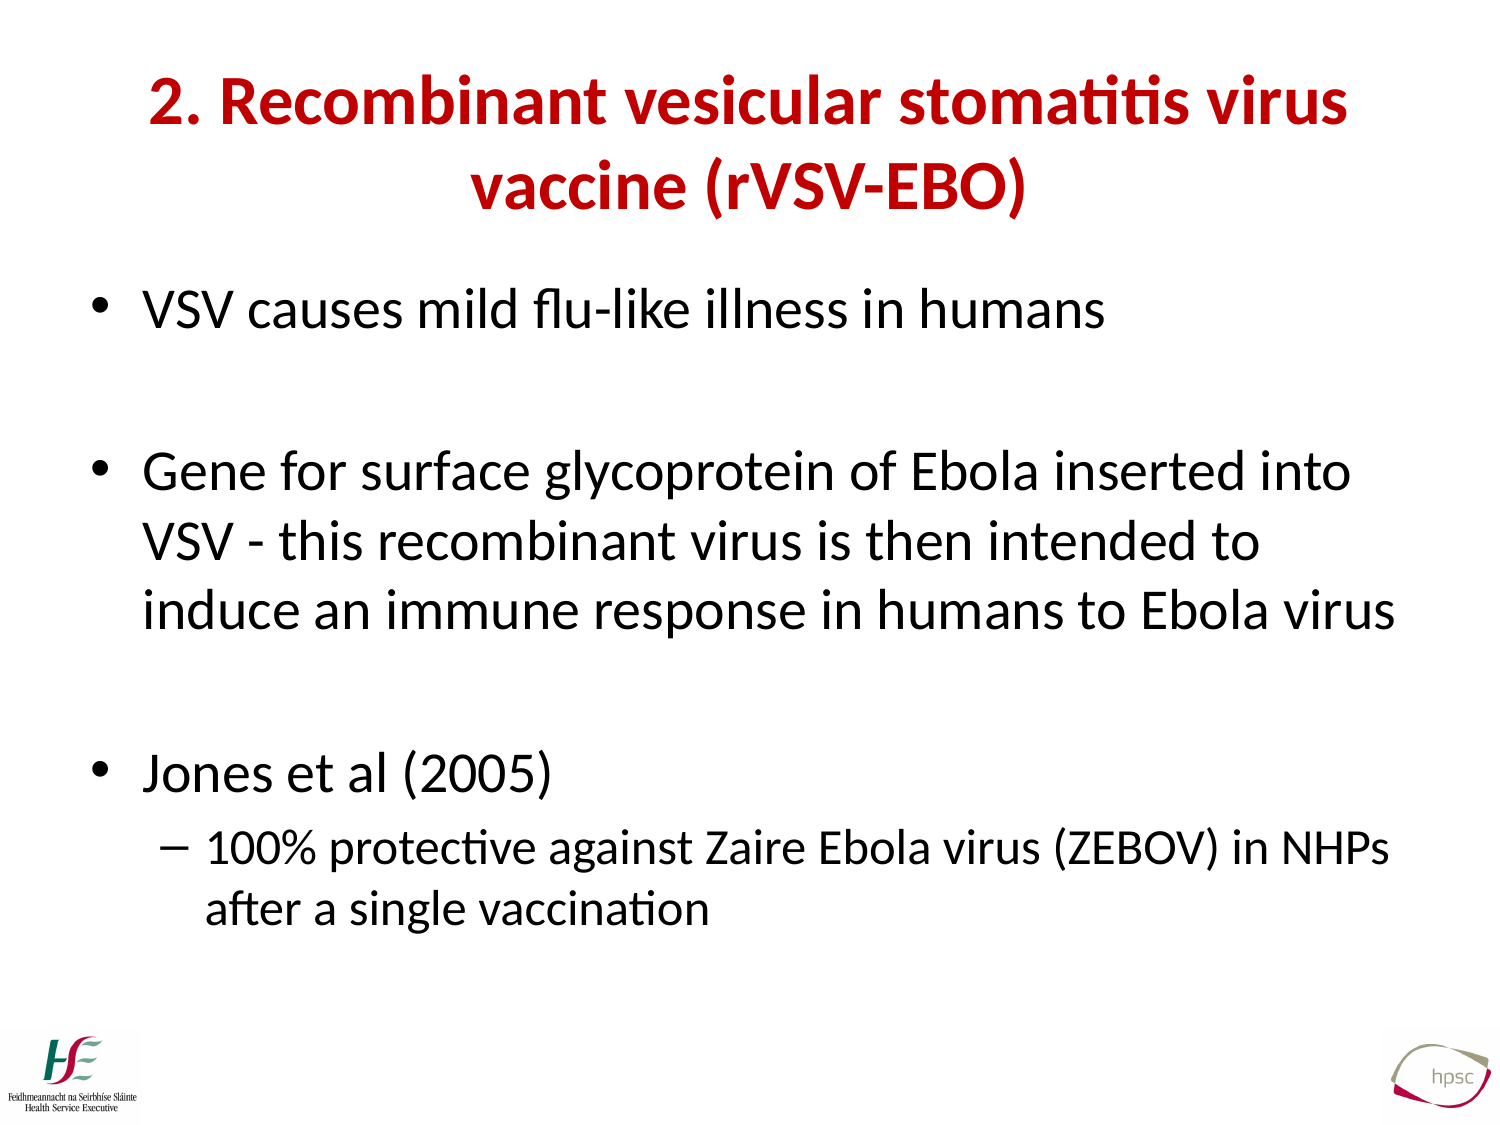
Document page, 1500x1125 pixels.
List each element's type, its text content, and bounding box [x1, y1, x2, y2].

picture [1381, 1026, 1500, 1125]
list VSV causes mild flu-like illness in humans Gene for surface glycoprotein of Ebola inserted into VSV - this recombinant virus is then intended to induce an immune response in humans to Ebola virus Jones et al (2005) 100% protective against Zaire Ebola virus (ZEBOV) in NHPs after a single vaccination [75, 262, 1425, 1005]
picture [0, 1029, 142, 1125]
title 2. Recombinant vesicular stomatitis virus vaccine (rVSV-EBO) [75, 45, 1425, 233]
